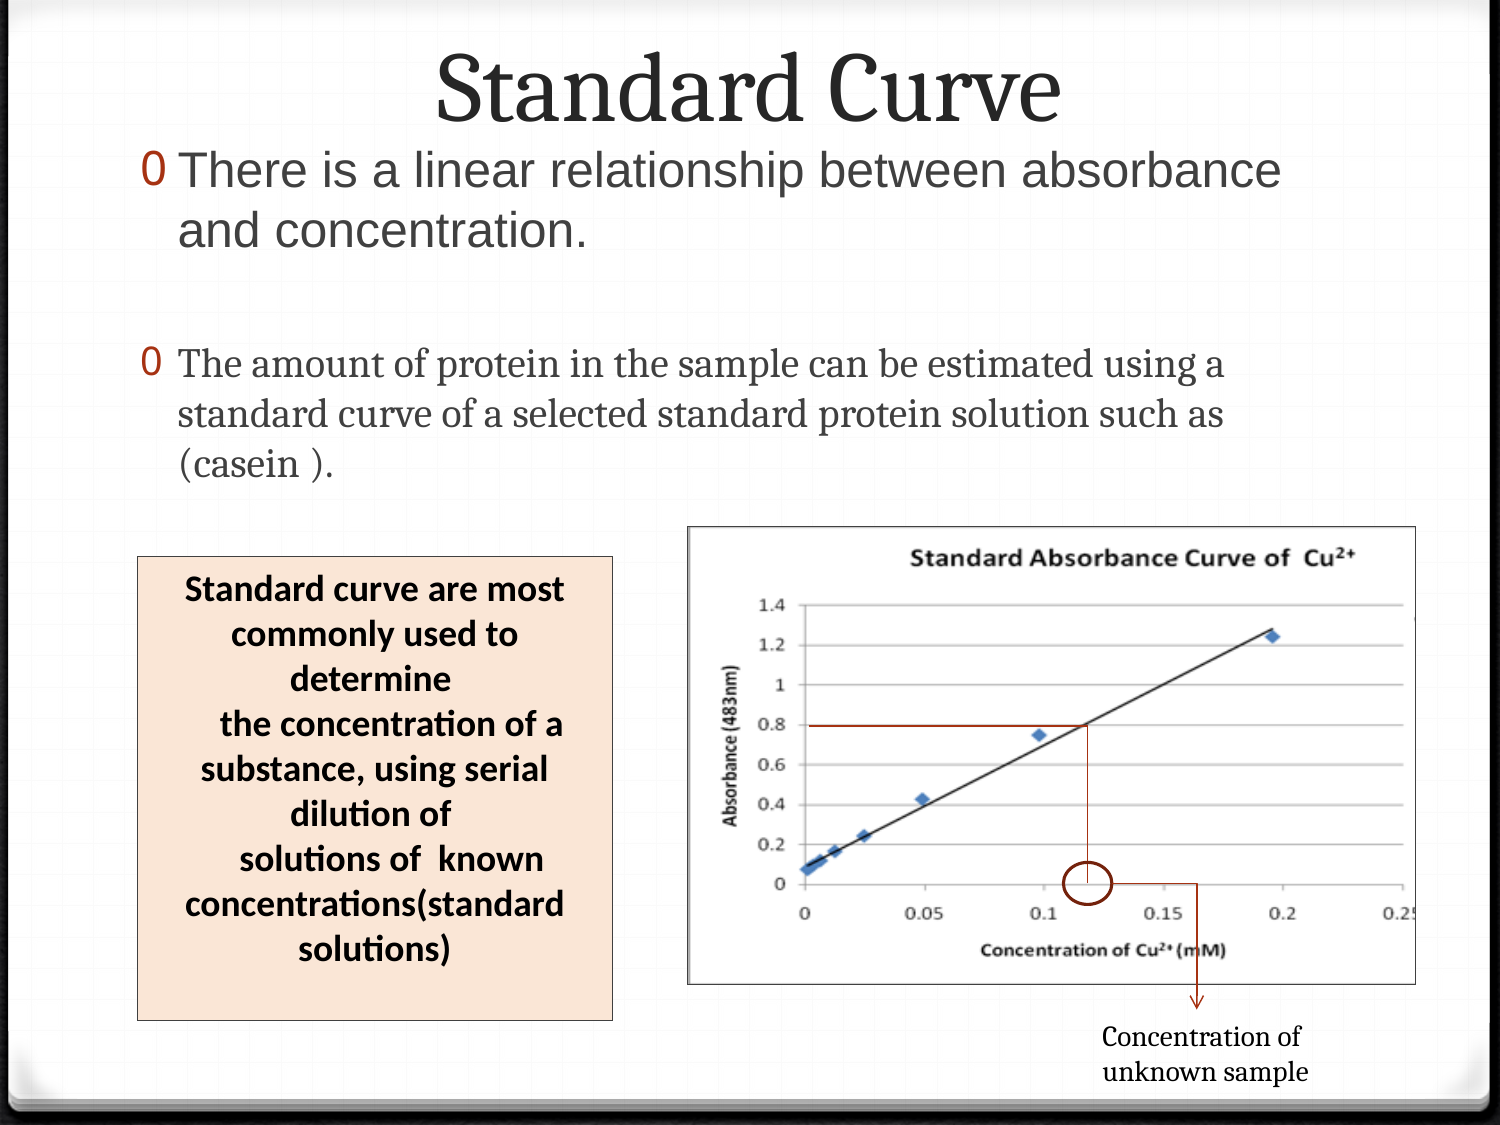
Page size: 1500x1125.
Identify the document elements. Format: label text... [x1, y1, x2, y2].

picture [0, 0, 687, 1125]
title Standard Curve [90, 0, 1410, 200]
text_box Standard curve are most commonly used to determine the concentration of a substance, using serial dilution of solutions of known concentrations(standard solutions) [137, 556, 613, 1021]
list There is a linear relationship between absorbance and concentration. The amount of protein in the sample can be estimated using a standard curve of a selected standard protein solution such as (casein ). [125, 129, 1363, 984]
picture [1363, 0, 1500, 1125]
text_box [687, 525, 1416, 1125]
